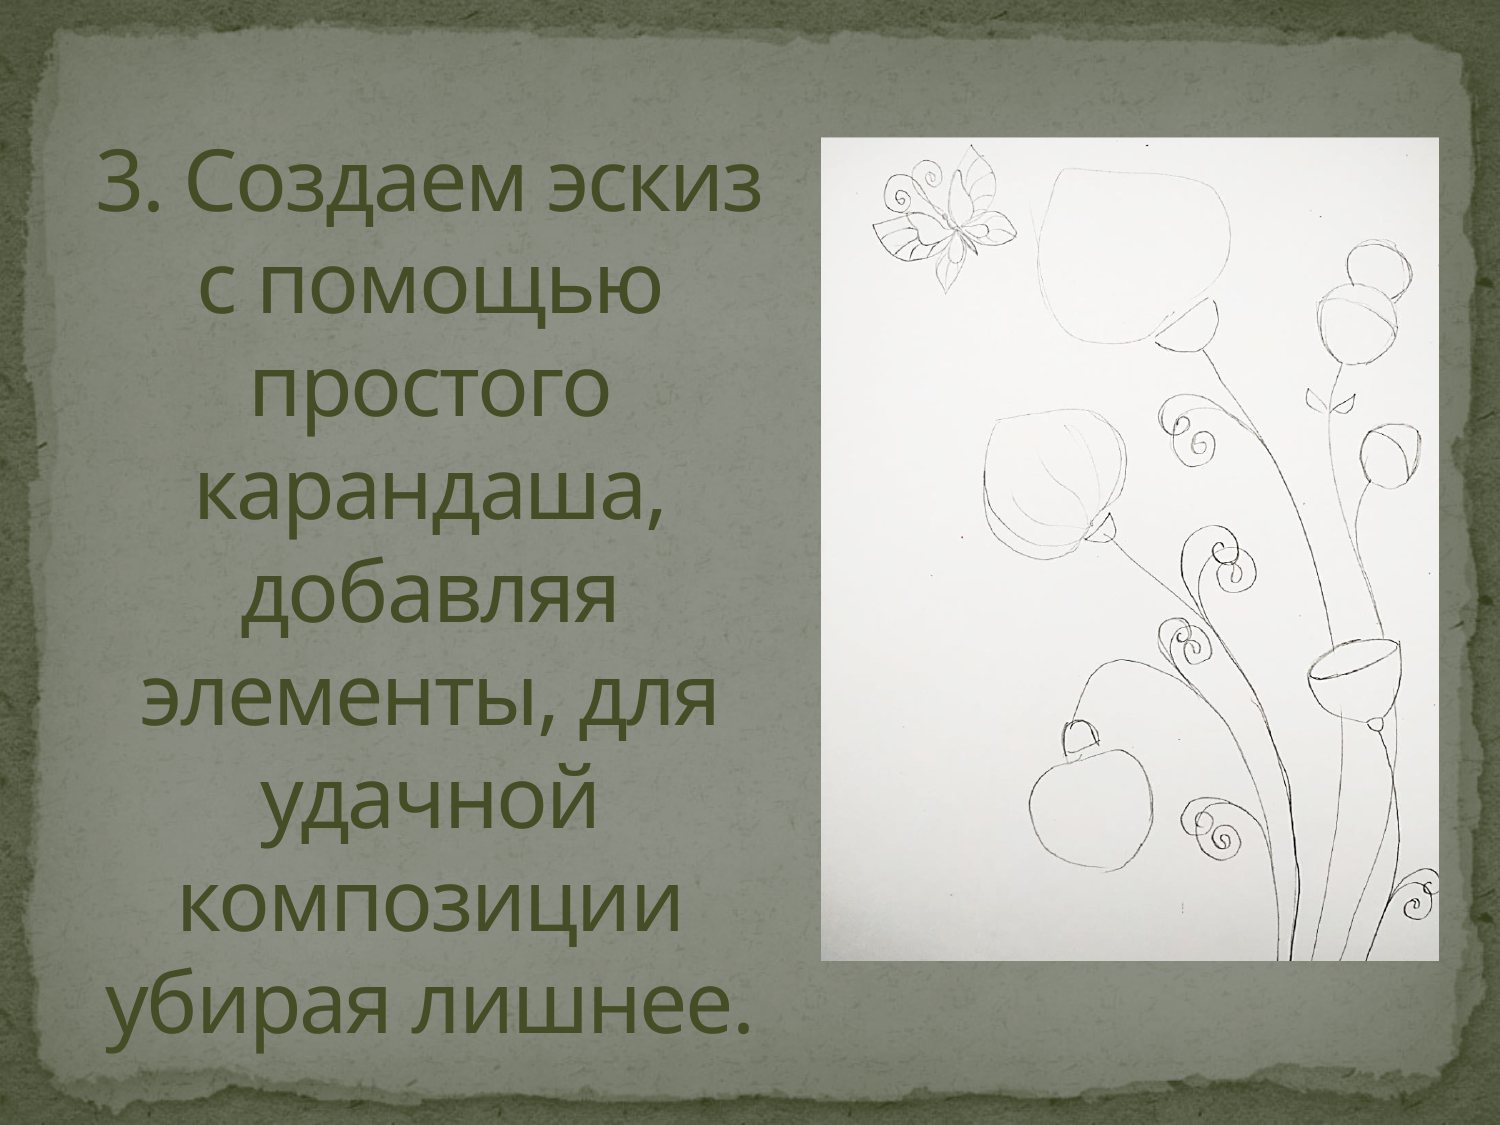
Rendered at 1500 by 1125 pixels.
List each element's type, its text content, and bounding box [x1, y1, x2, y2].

title 3. Создаем эскиз с помощью простого карандаша, добавляя элементы, для удачной композиции убирая лишнее. [74, 24, 786, 1059]
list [719, 241, 1500, 856]
picture [821, 138, 1439, 239]
picture [821, 858, 1439, 960]
